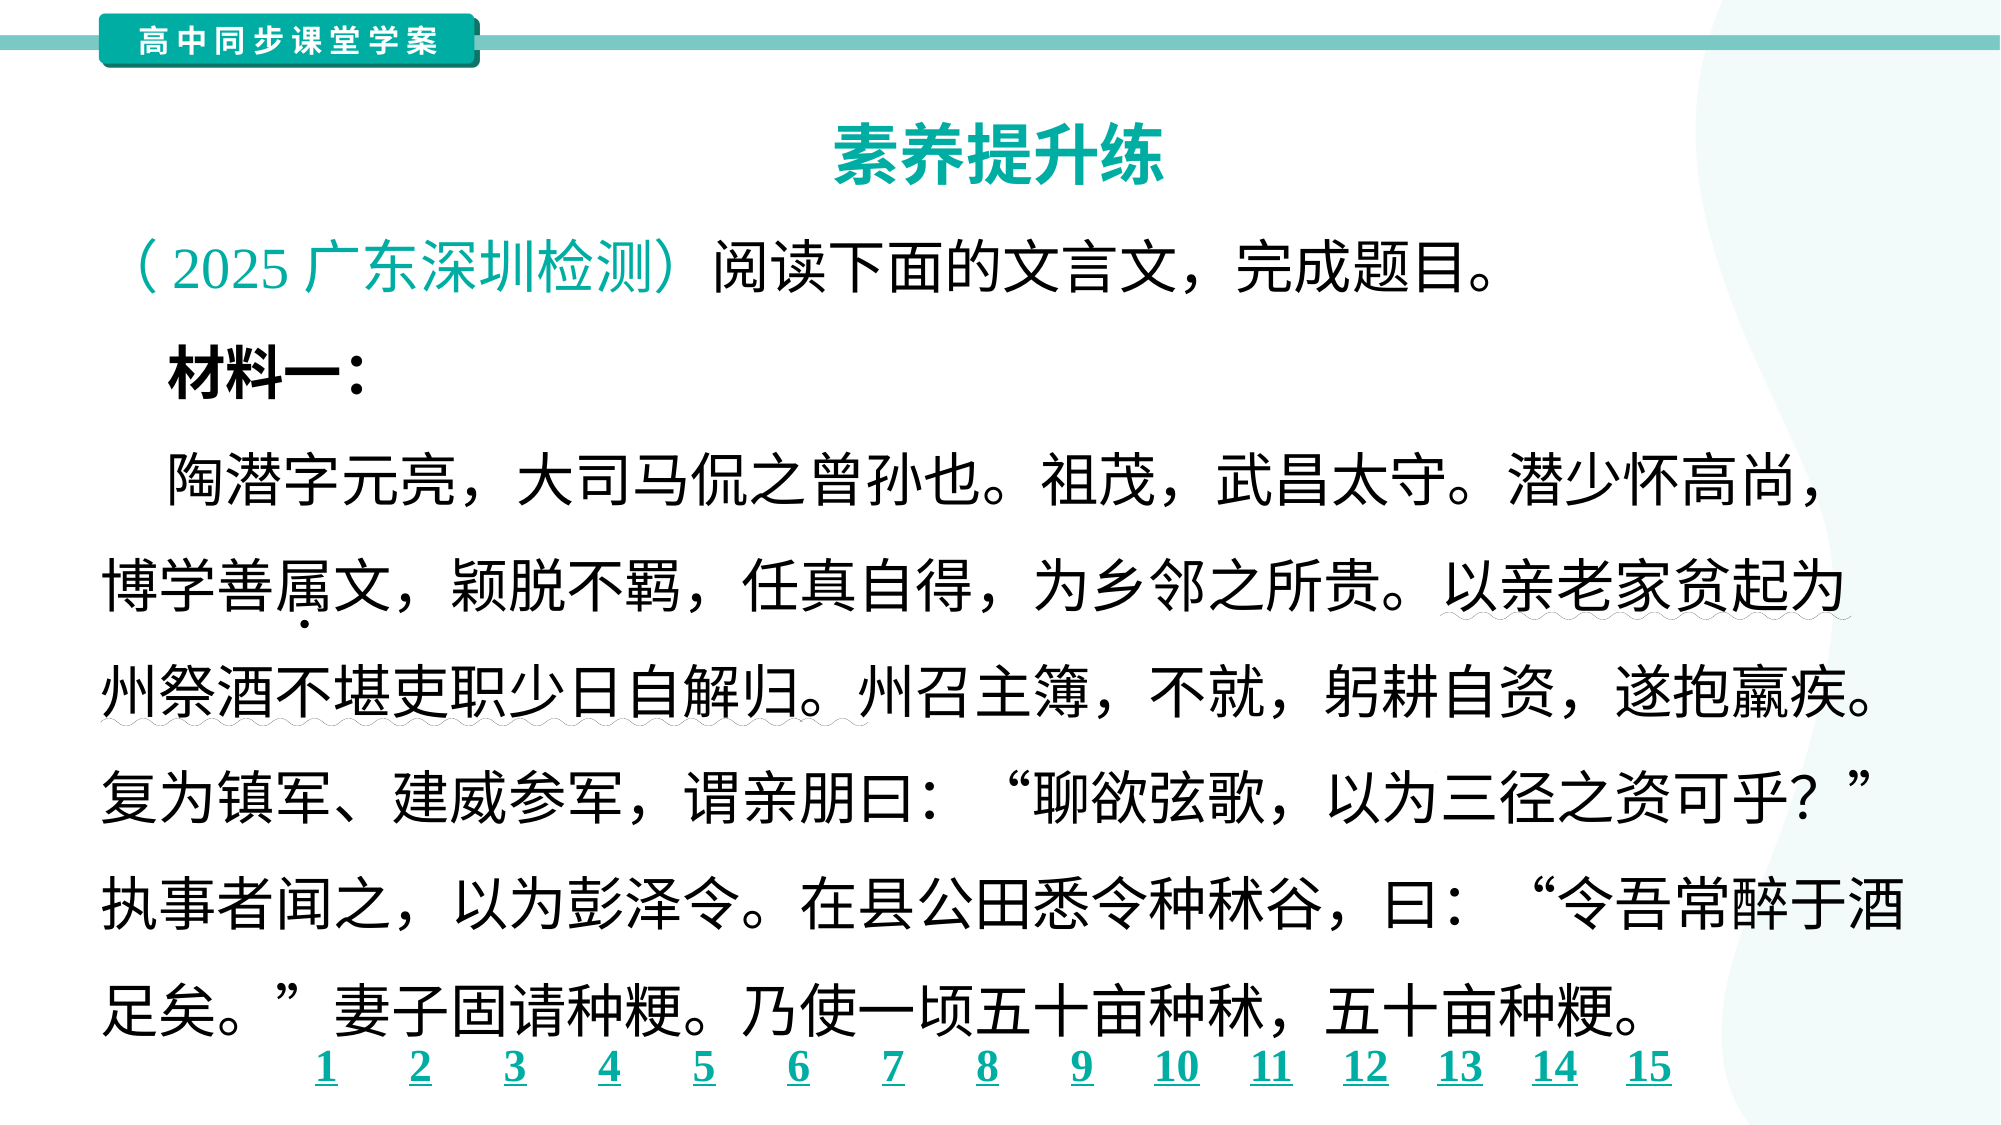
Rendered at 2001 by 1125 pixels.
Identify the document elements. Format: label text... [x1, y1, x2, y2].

text_box （2025广东深圳检测）阅读下面的文言文，完成题目。 材料一： 陶潜字元亮，大司马侃之曾孙也。祖茂，武昌太守。潜少怀高尚， 博学善属文，颖脱不羁，任真自得，为乡邻之所贵。以亲老家贫起为 州祭酒不堪吏职少日自解归。州召主簿，不就，躬耕自资，遂抱羸疾。 复为镇军、建威参军，谓亲朋曰：“聊欲弦歌，以为三径之资可乎？” 执事者闻之，以为彭泽令。在县公田悉令种秫谷，曰：“令吾常醉于酒 足矣。”妻子固请种粳。乃使一顷五十亩种秫，五十亩种粳。 [100, 193, 1899, 1044]
text_box [300, 619, 309, 629]
picture [0, 0, 2000, 1125]
text_box 素养提升练 [100, 76, 1899, 193]
